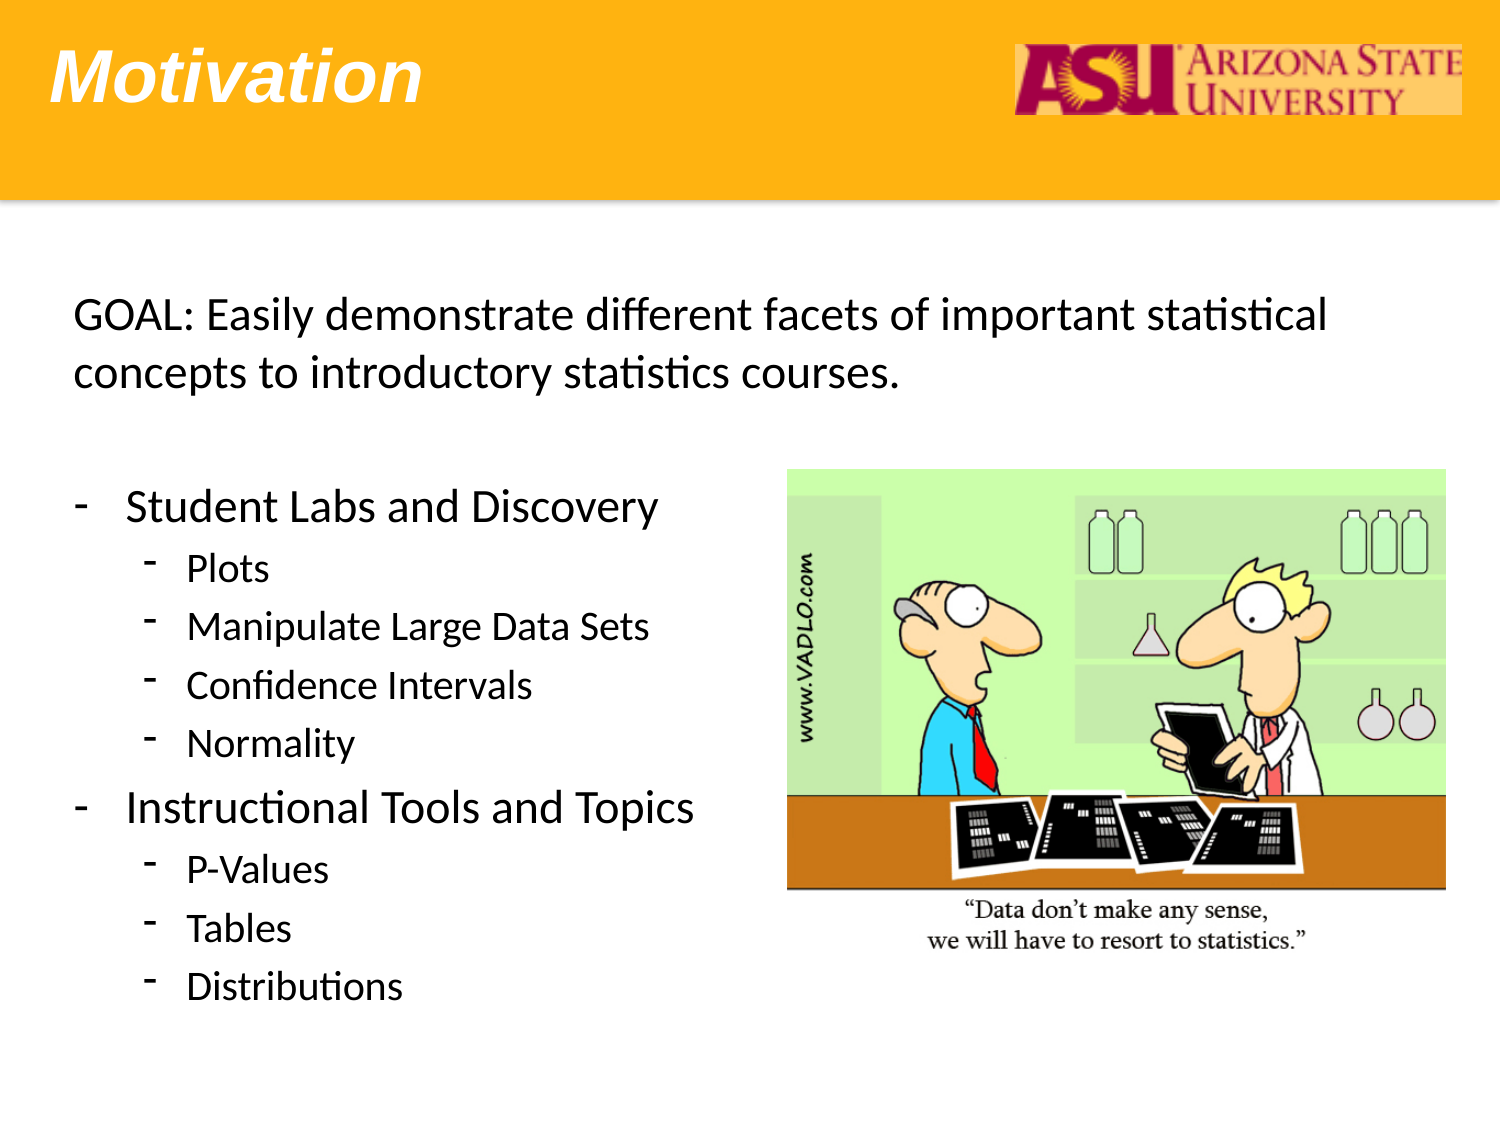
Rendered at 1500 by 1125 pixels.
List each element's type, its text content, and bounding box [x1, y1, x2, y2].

picture [787, 468, 1446, 963]
list GOAL: Easily demonstrate different facets of important statistical concepts to introductory statistics courses. Student Labs and Discovery Plots Manipulate Large Data Sets Confidence Intervals Normality Instructional Tools and Topics P-Values Tables Distributions [58, 275, 1409, 1018]
picture [1015, 44, 1462, 115]
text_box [0, 0, 1500, 201]
